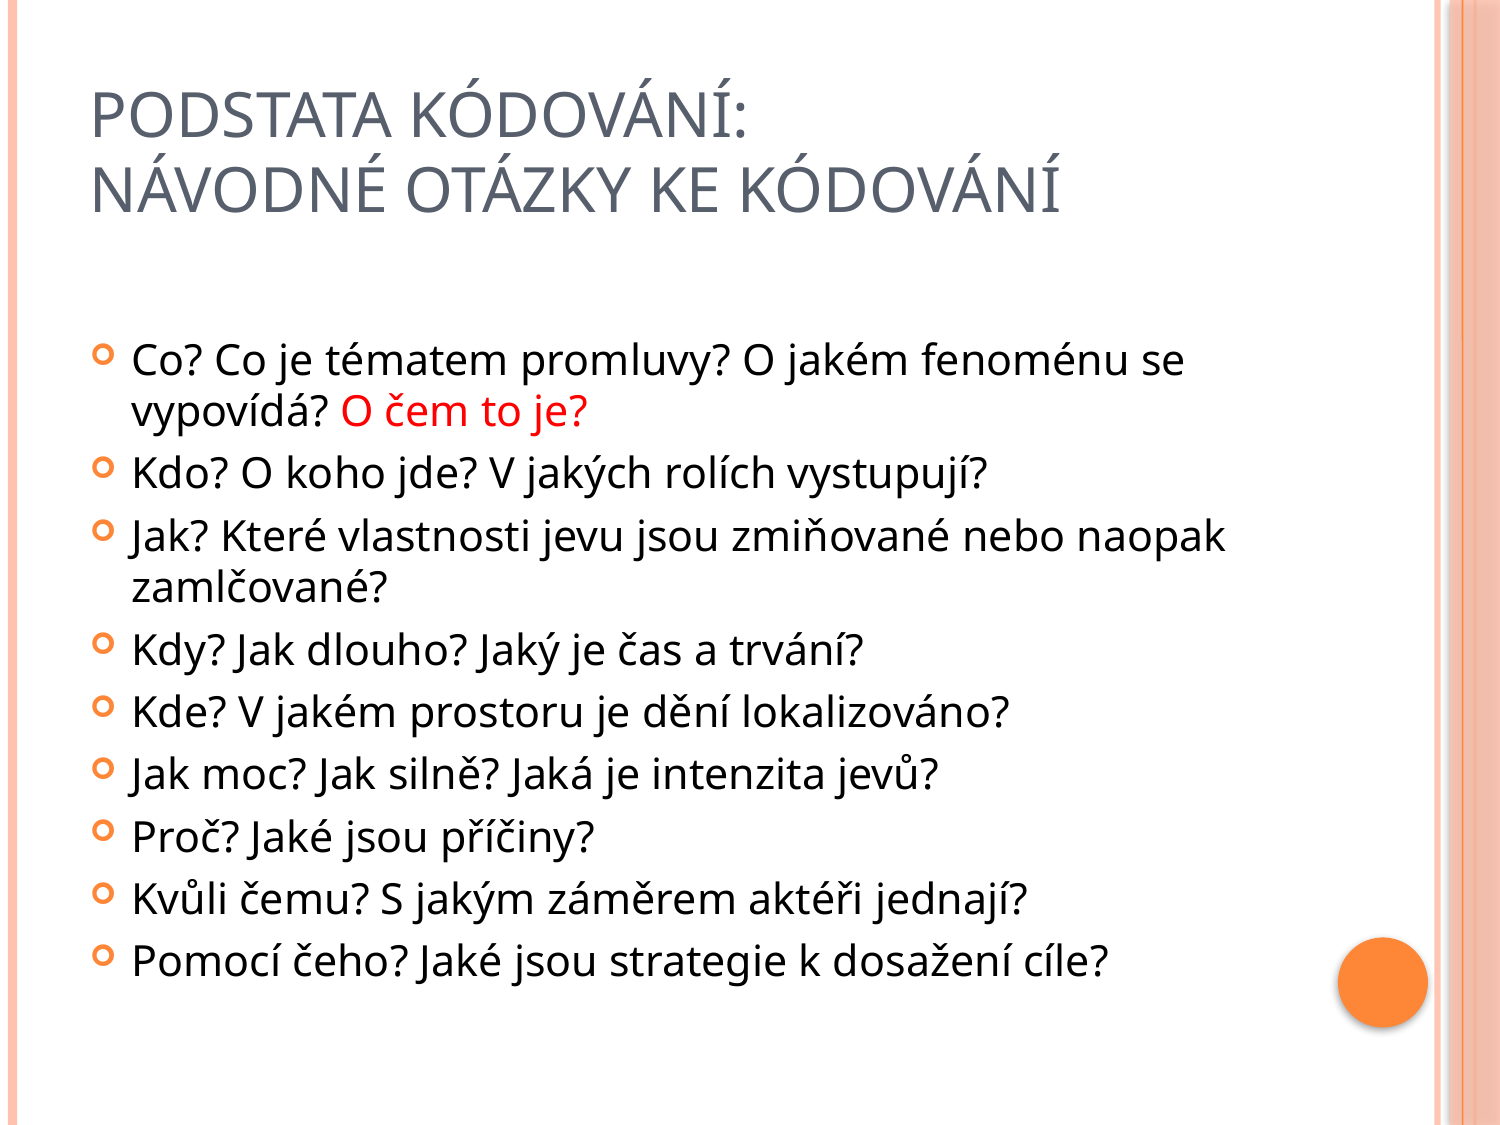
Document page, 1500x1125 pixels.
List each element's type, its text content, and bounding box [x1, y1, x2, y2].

list Co? Co je tématem promluvy? O jakém fenoménu se vypovídá? O čem to je? Kdo? O koho jde? V jakých rolích vystupují? Jak? Které vlastnosti jevu jsou zmiňované nebo naopak zamlčované? Kdy? Jak dlouho? Jaký je čas a trvání? Kde? V jakém prostoru je dění lokalizováno? Jak moc? Jak silně? Jaká je intenzita jevů? Proč? Jaké jsou příčiny? Kvůli čemu? S jakým záměrem aktéři jednají? Pomocí čeho? Jaké jsou strategie k dosažení cíle? [75, 262, 1300, 1062]
title Podstata kódování: Návodné otázky ke kódování [75, 45, 1300, 233]
